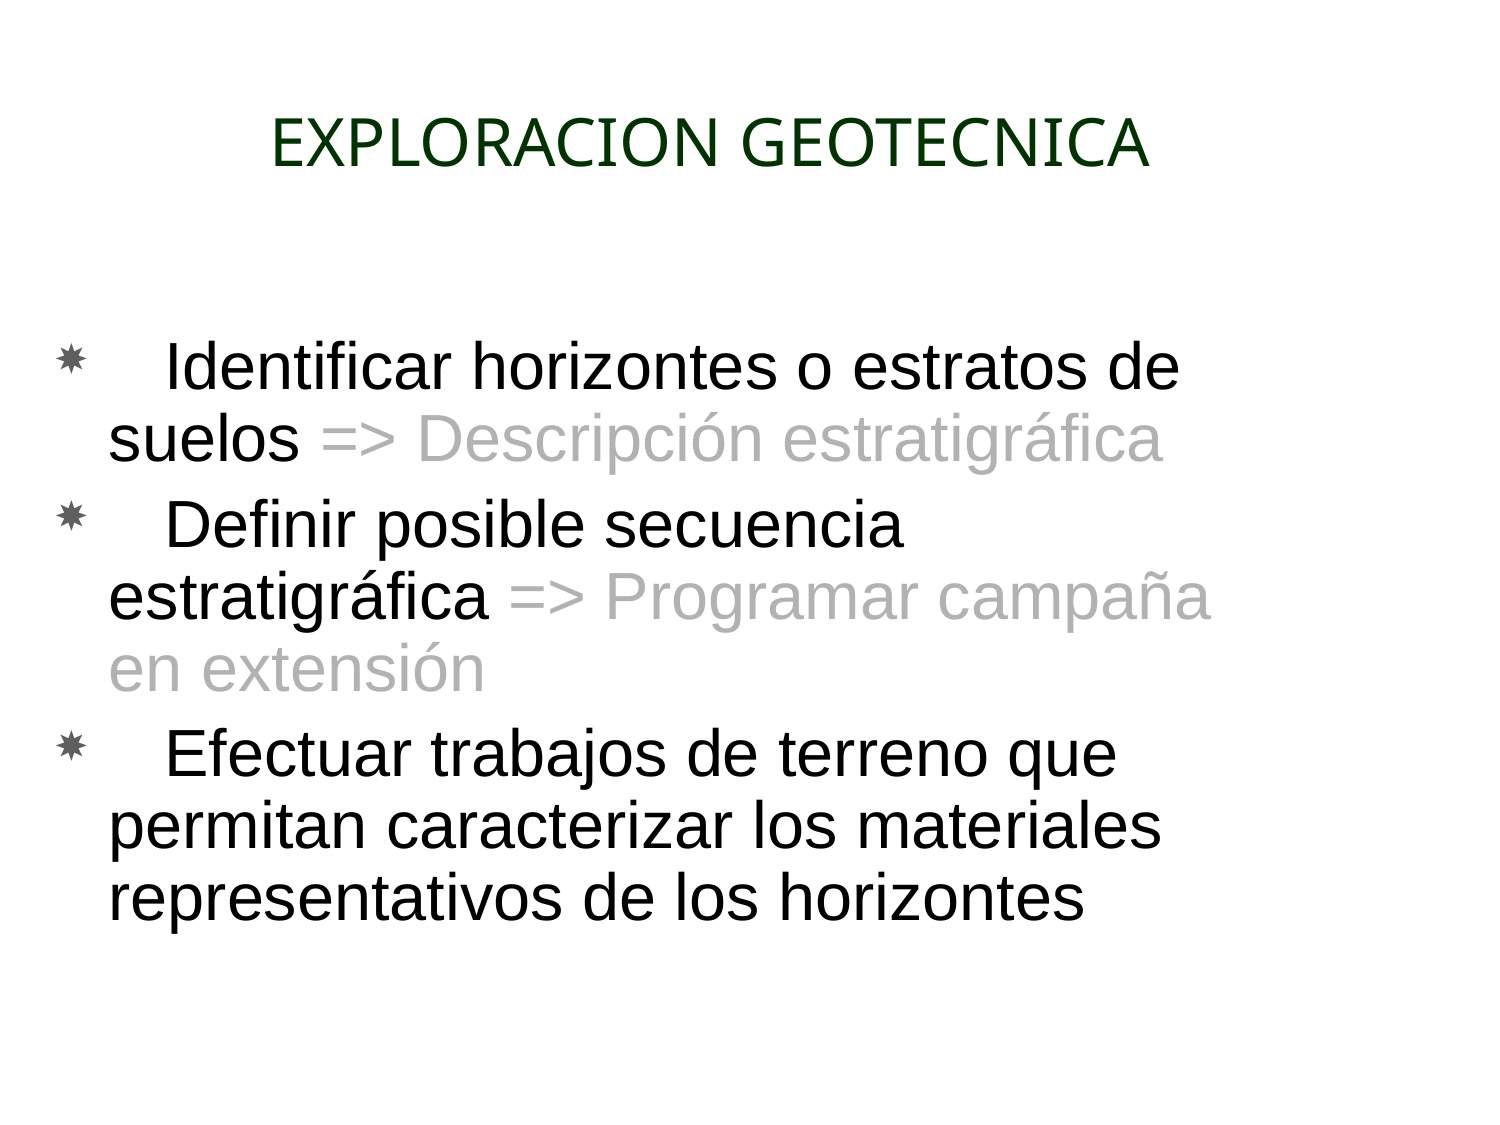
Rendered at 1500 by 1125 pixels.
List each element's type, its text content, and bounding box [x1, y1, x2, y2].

list Identificar horizontes o estratos de suelos => Descripción estratigráfica Definir posible secuencia estratigráfica => Programar campaña en extensión Efectuar trabajos de terreno que permitan caracterizar los materiales representativos de los horizontes [37, 324, 1276, 1001]
title EXPLORACION GEOTECNICA [97, 92, 1324, 188]
